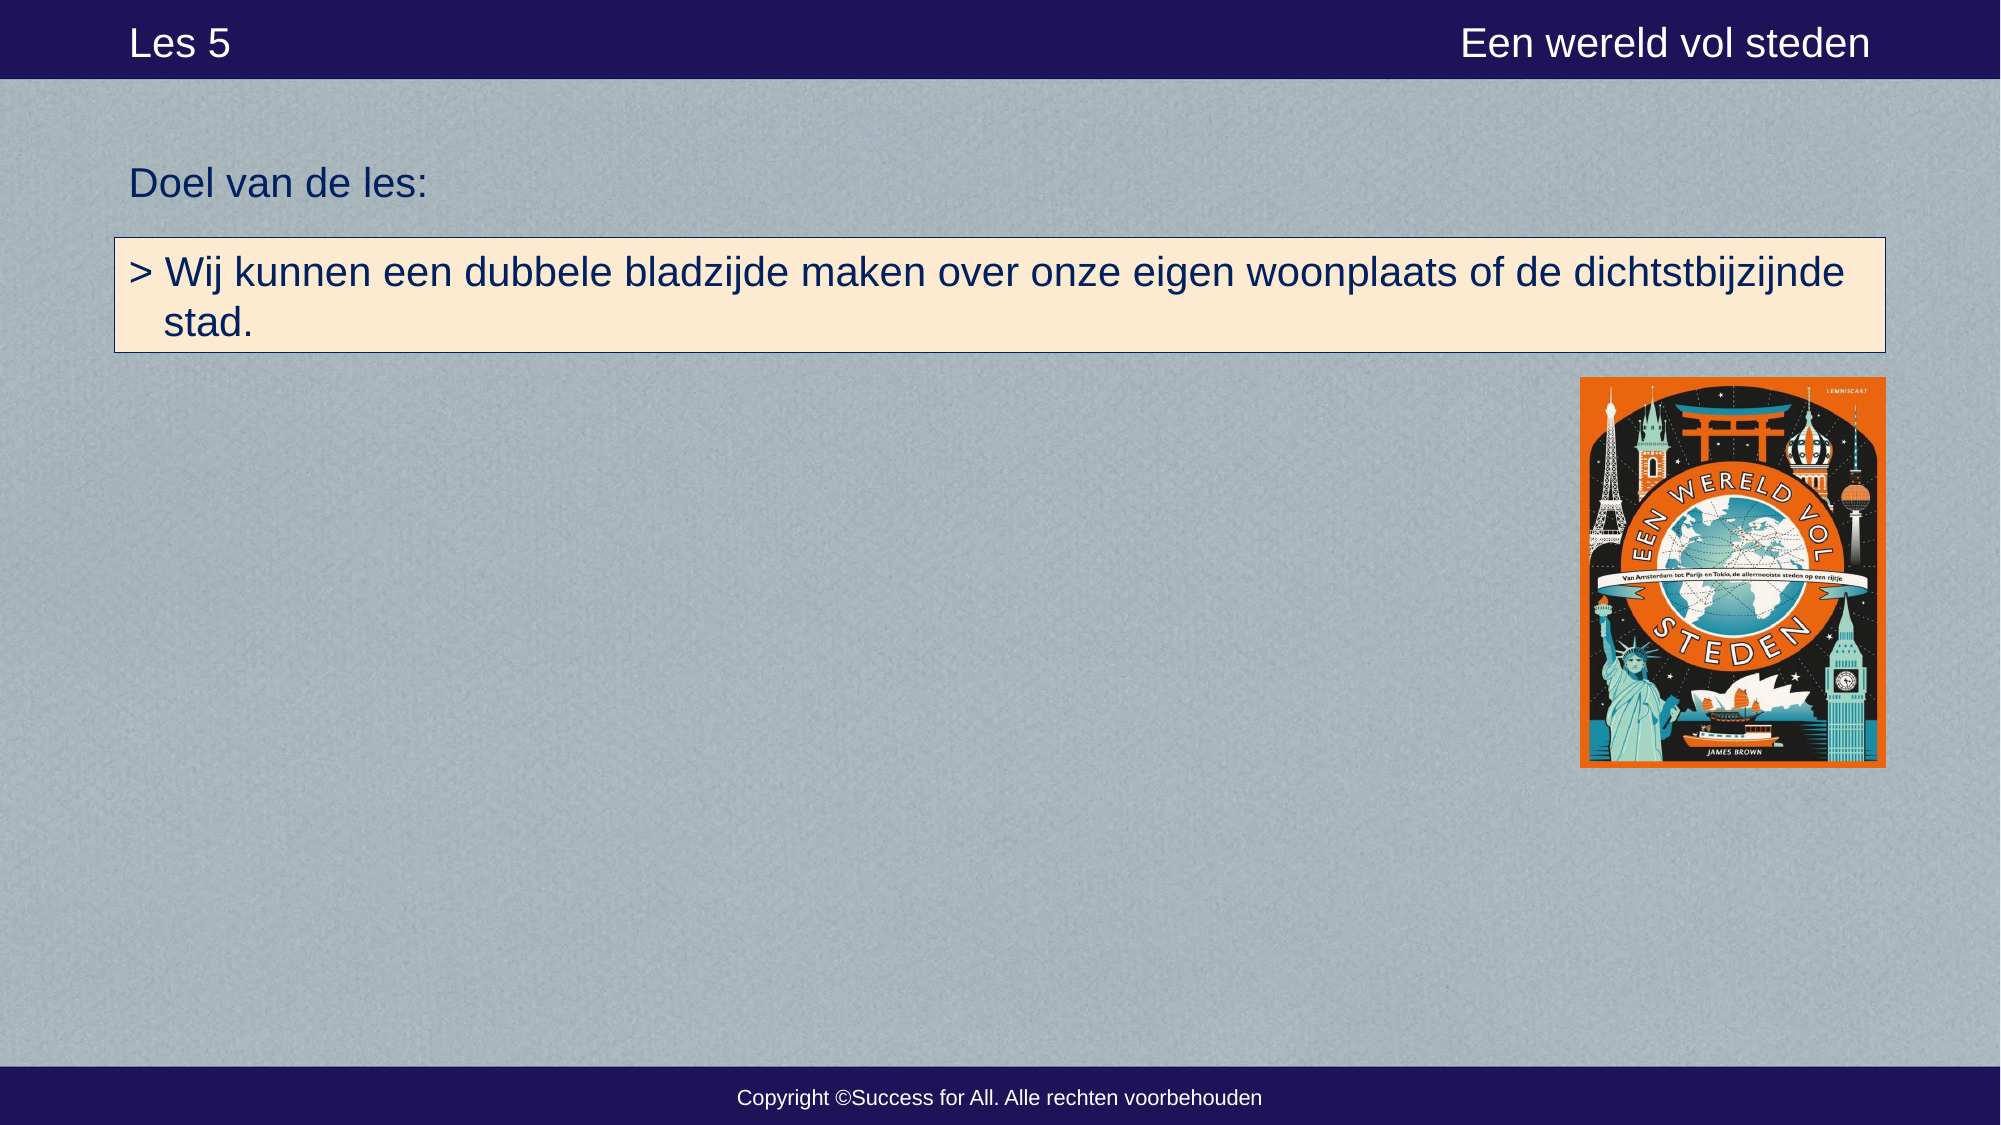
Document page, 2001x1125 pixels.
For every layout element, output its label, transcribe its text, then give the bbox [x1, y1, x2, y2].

picture [0, 0, 2001, 1125]
text_box Doel van de les: [113, 148, 1635, 214]
text_box Copyright ©Success for All. Alle rechten voorbehouden [0, 1076, 2000, 1125]
text_box Een wereld vol steden [999, 8, 1886, 73]
text_box Les 5 [114, 8, 354, 73]
text_box > Wij kunnen een dubbele bladzijde maken over onze eigen woonplaats of de dichtstbijzijnde stad. [114, 237, 1886, 353]
